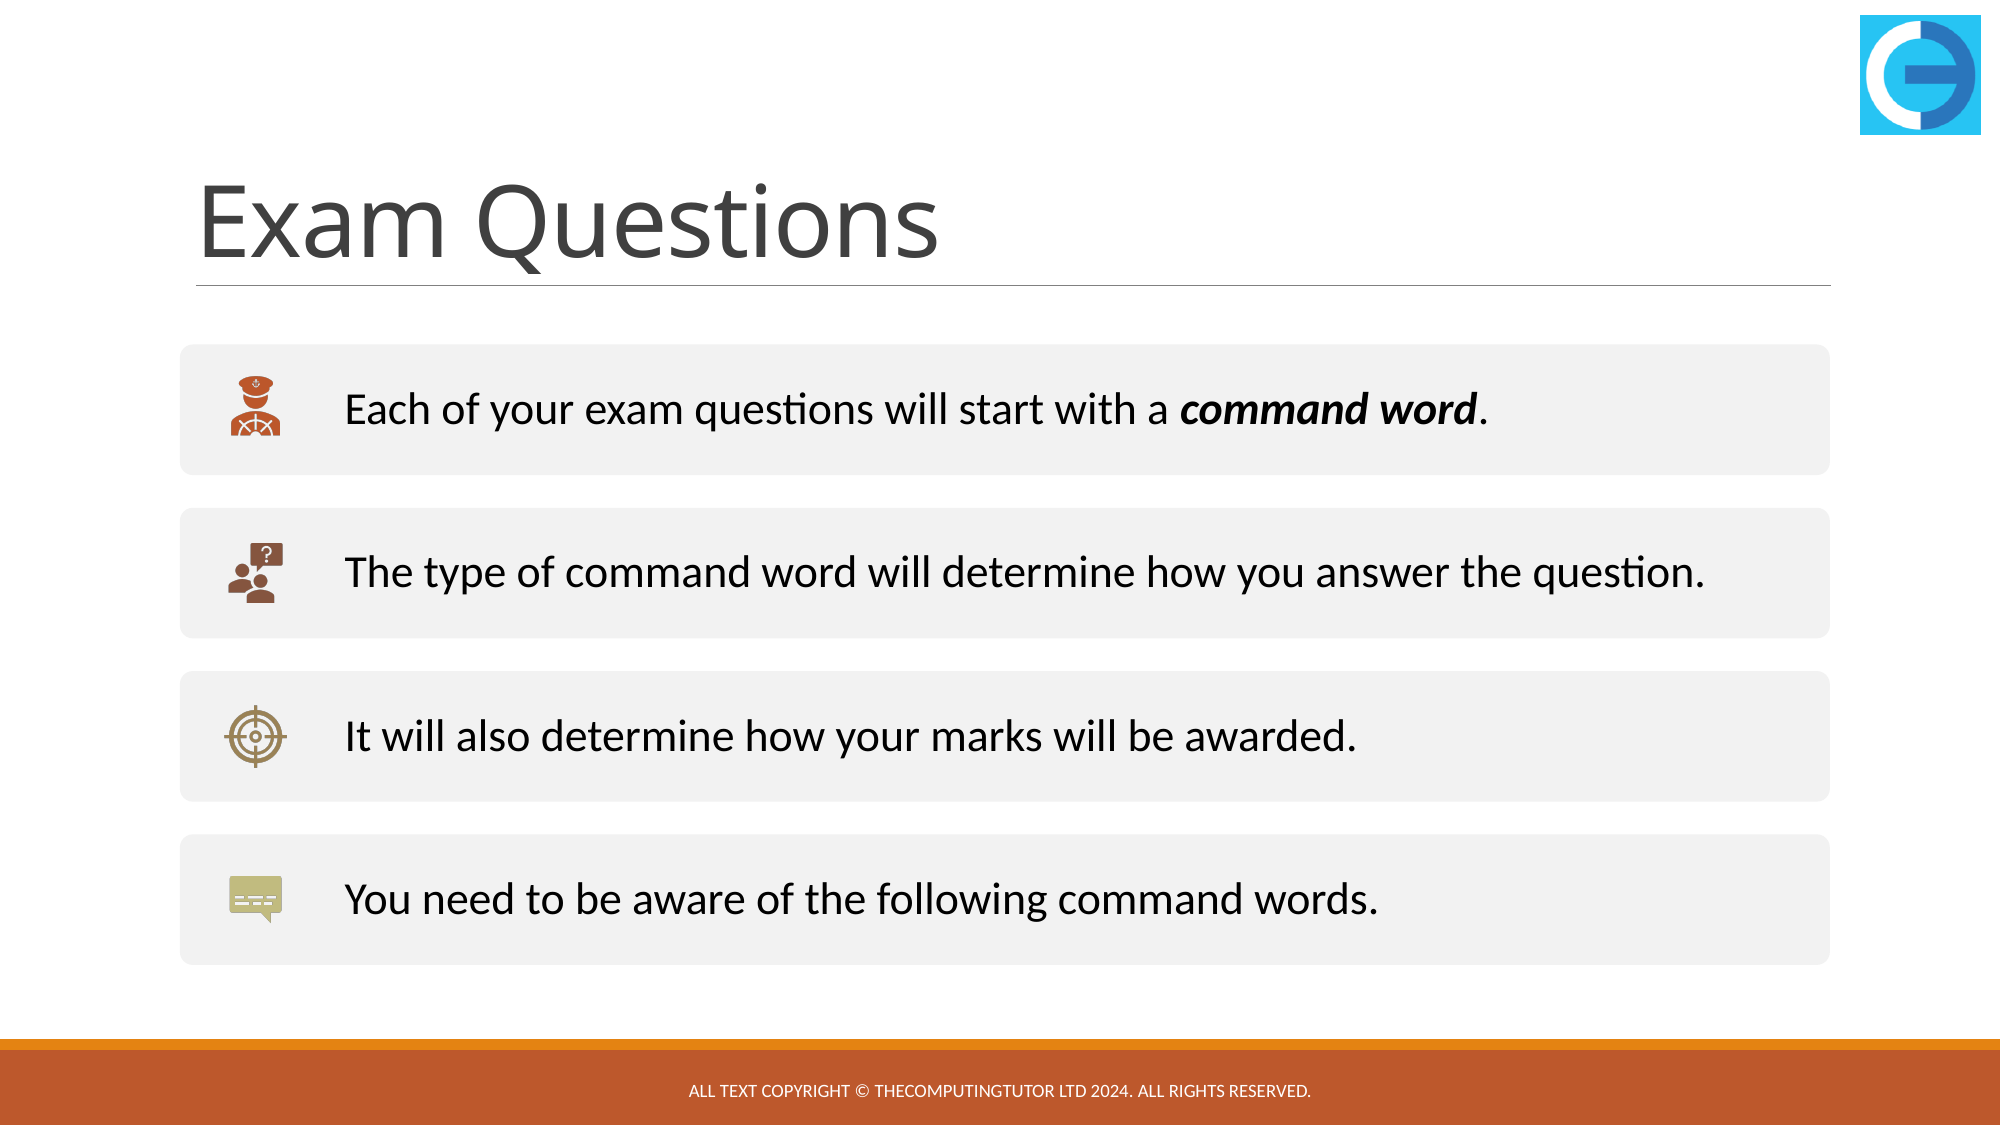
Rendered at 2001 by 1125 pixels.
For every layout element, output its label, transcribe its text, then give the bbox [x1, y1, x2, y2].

footer All text copyright © TheComputingTutor Ltd 2024. All rights Reserved. [604, 1059, 1396, 1120]
picture [1860, 15, 1981, 135]
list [179, 343, 1831, 966]
title Exam Questions [180, 47, 1830, 285]
